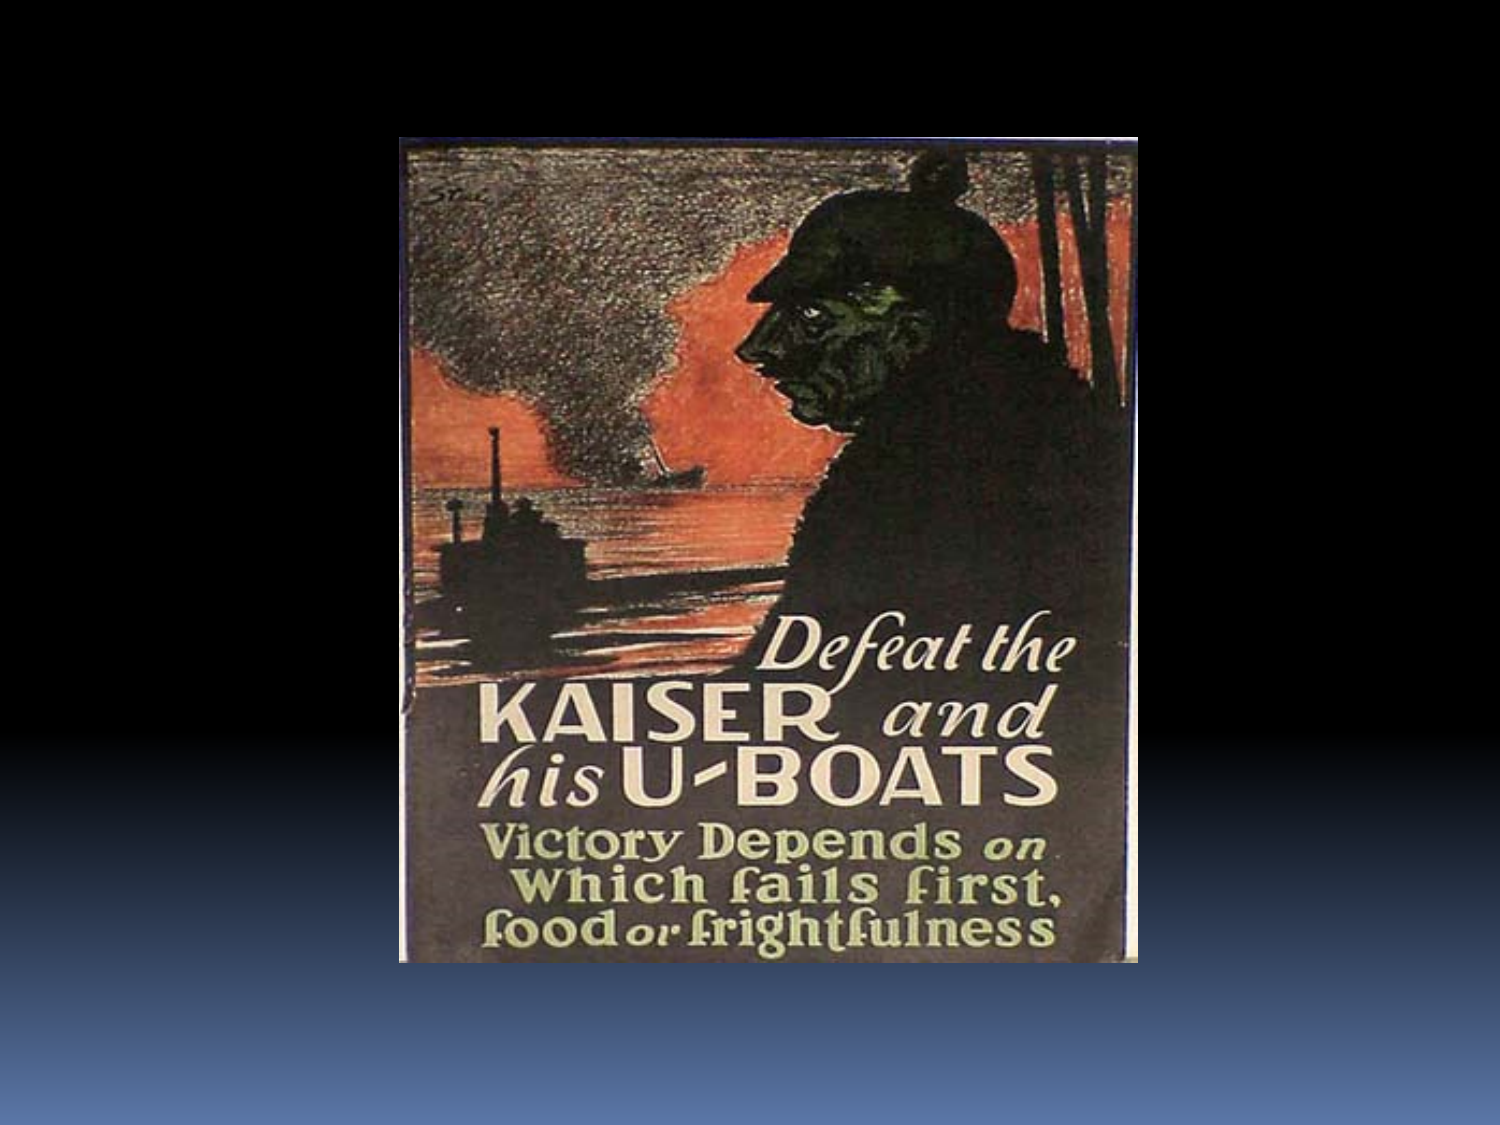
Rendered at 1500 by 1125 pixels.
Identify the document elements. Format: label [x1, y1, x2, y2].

picture [399, 137, 1138, 963]
